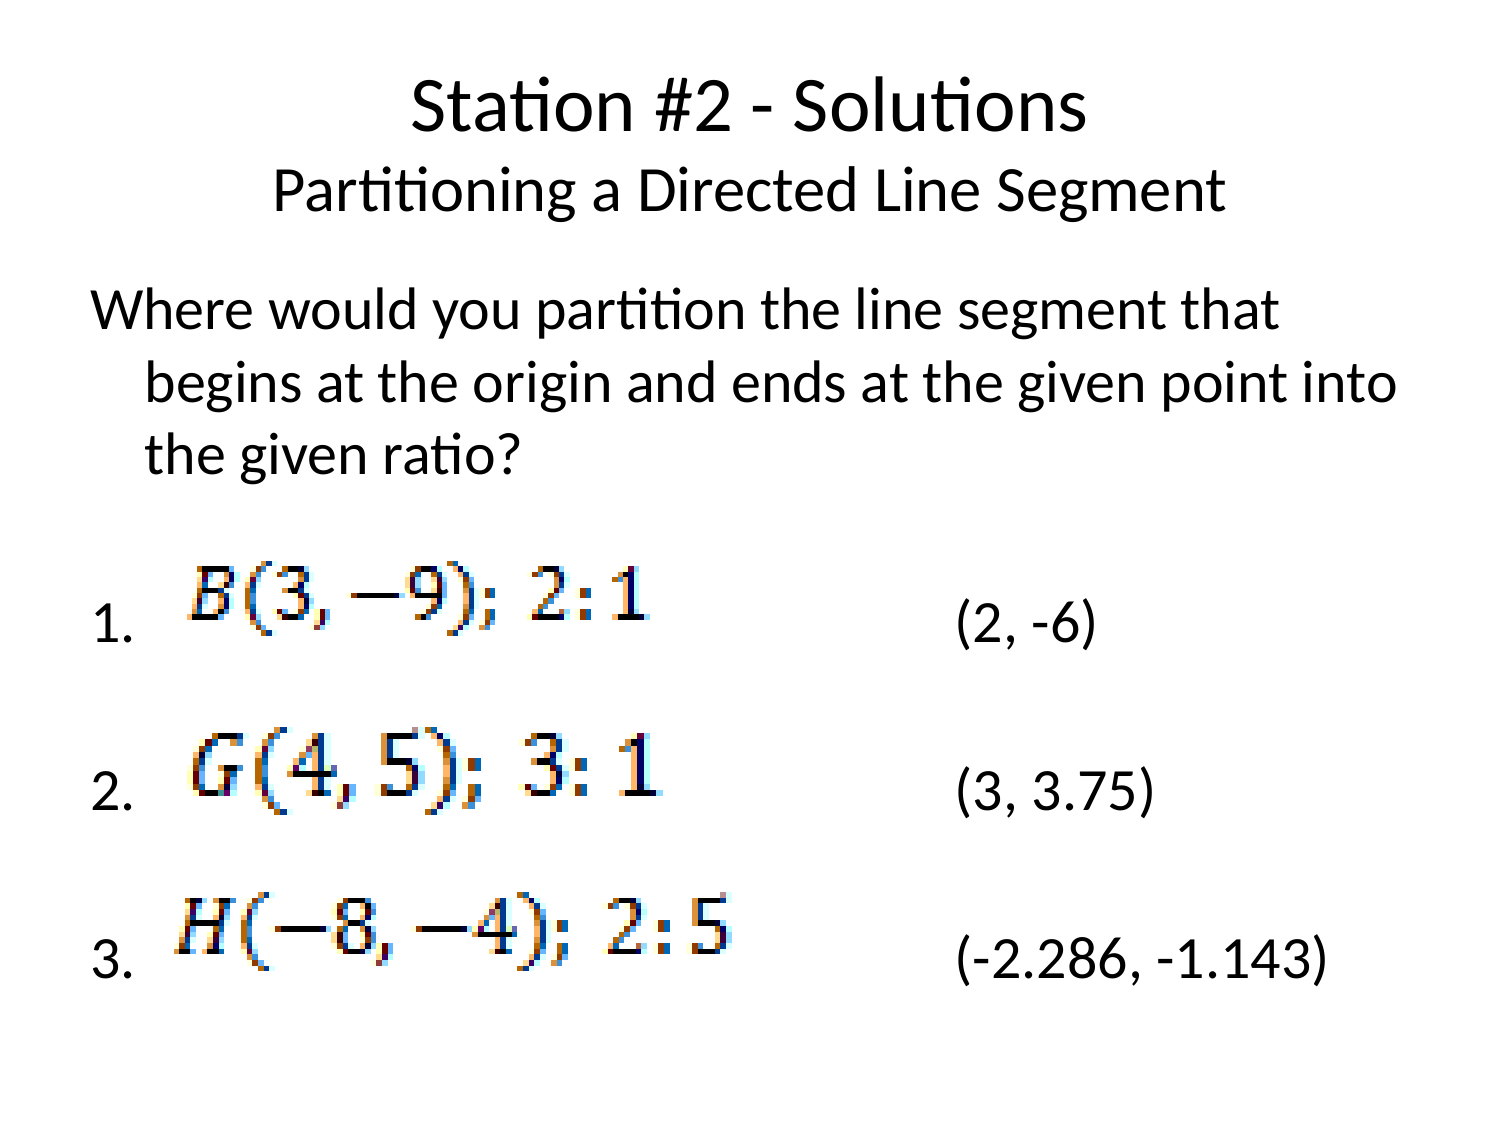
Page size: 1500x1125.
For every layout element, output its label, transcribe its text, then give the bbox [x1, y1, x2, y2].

title Station #2 - Solutions Partitioning a Directed Line Segment [75, 45, 1425, 233]
picture [174, 887, 733, 1001]
picture [187, 555, 651, 663]
list Where would you partition the line segment that begins at the origin and ends at the given point into the given ratio? 1. (2, -6) 2. (3, 3.75) 3. (-2.286, -1.143) [75, 262, 1425, 1005]
picture [187, 721, 663, 847]
